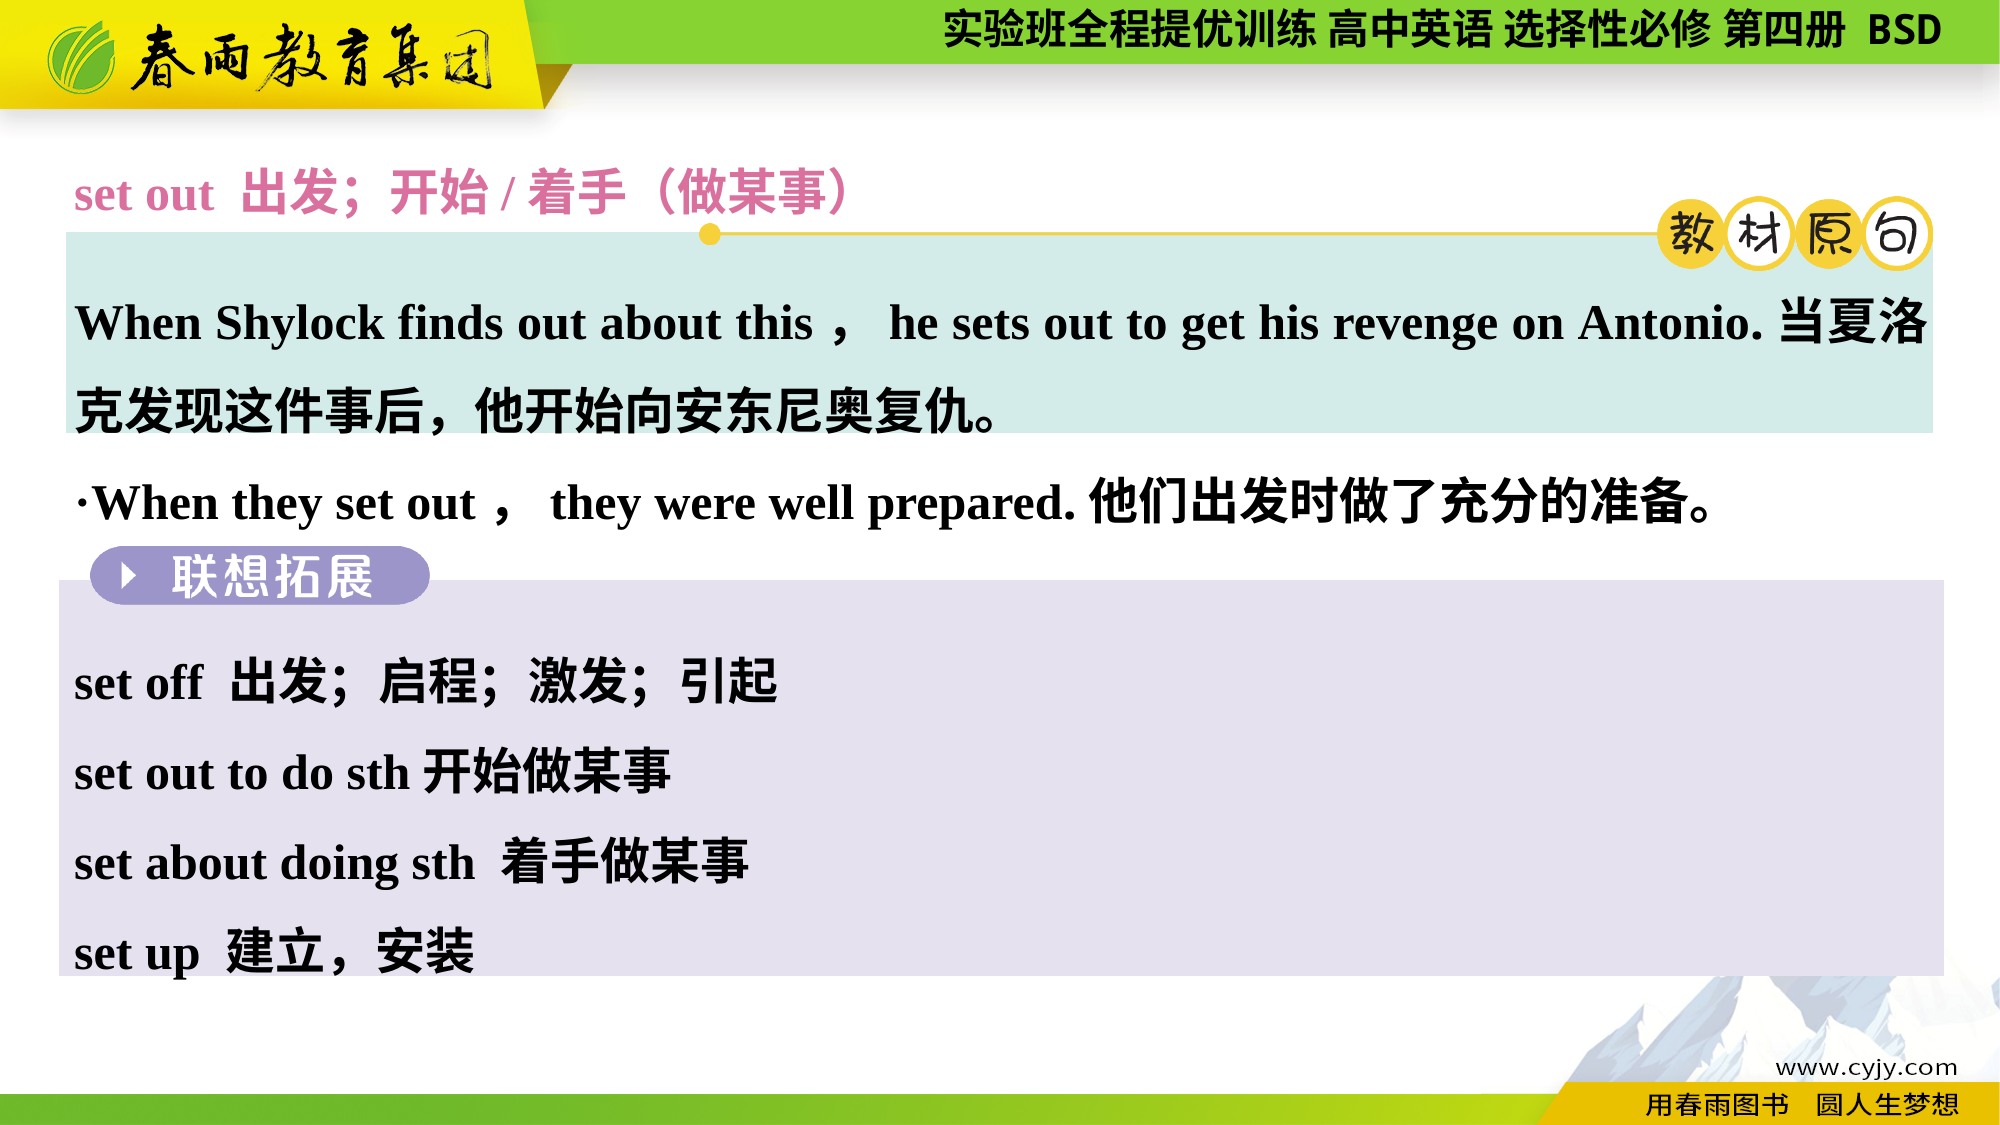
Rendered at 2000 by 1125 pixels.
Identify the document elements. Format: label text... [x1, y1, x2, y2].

list set out 出发；开始/着手（做某事） When Shylock finds out about this，he sets out to get his revenge on Antonio.当夏洛克发现这件事后，他开始向安东尼奥复仇。 ·When they set out，they were well prepared.他们出发时做了充分的准备。 set off 出发；启程；激发；引起 set out to do sth开始做某事 set about doing sth 着手做某事 set up 建立，安装 [59, 122, 1944, 578]
picture [0, 0, 2000, 1125]
list set out 出发；开始/着手（做某事） When Shylock finds out about this，he sets out to get his revenge on Antonio.当夏洛克发现这件事后，他开始向安东尼奥复仇。 ·When they set out，they were well prepared.他们出发时做了充分的准备。 set off 出发；启程；激发；引起 set out to do sth开始做某事 set about doing sth 着手做某事 set up 建立，安装 [59, 985, 1944, 996]
